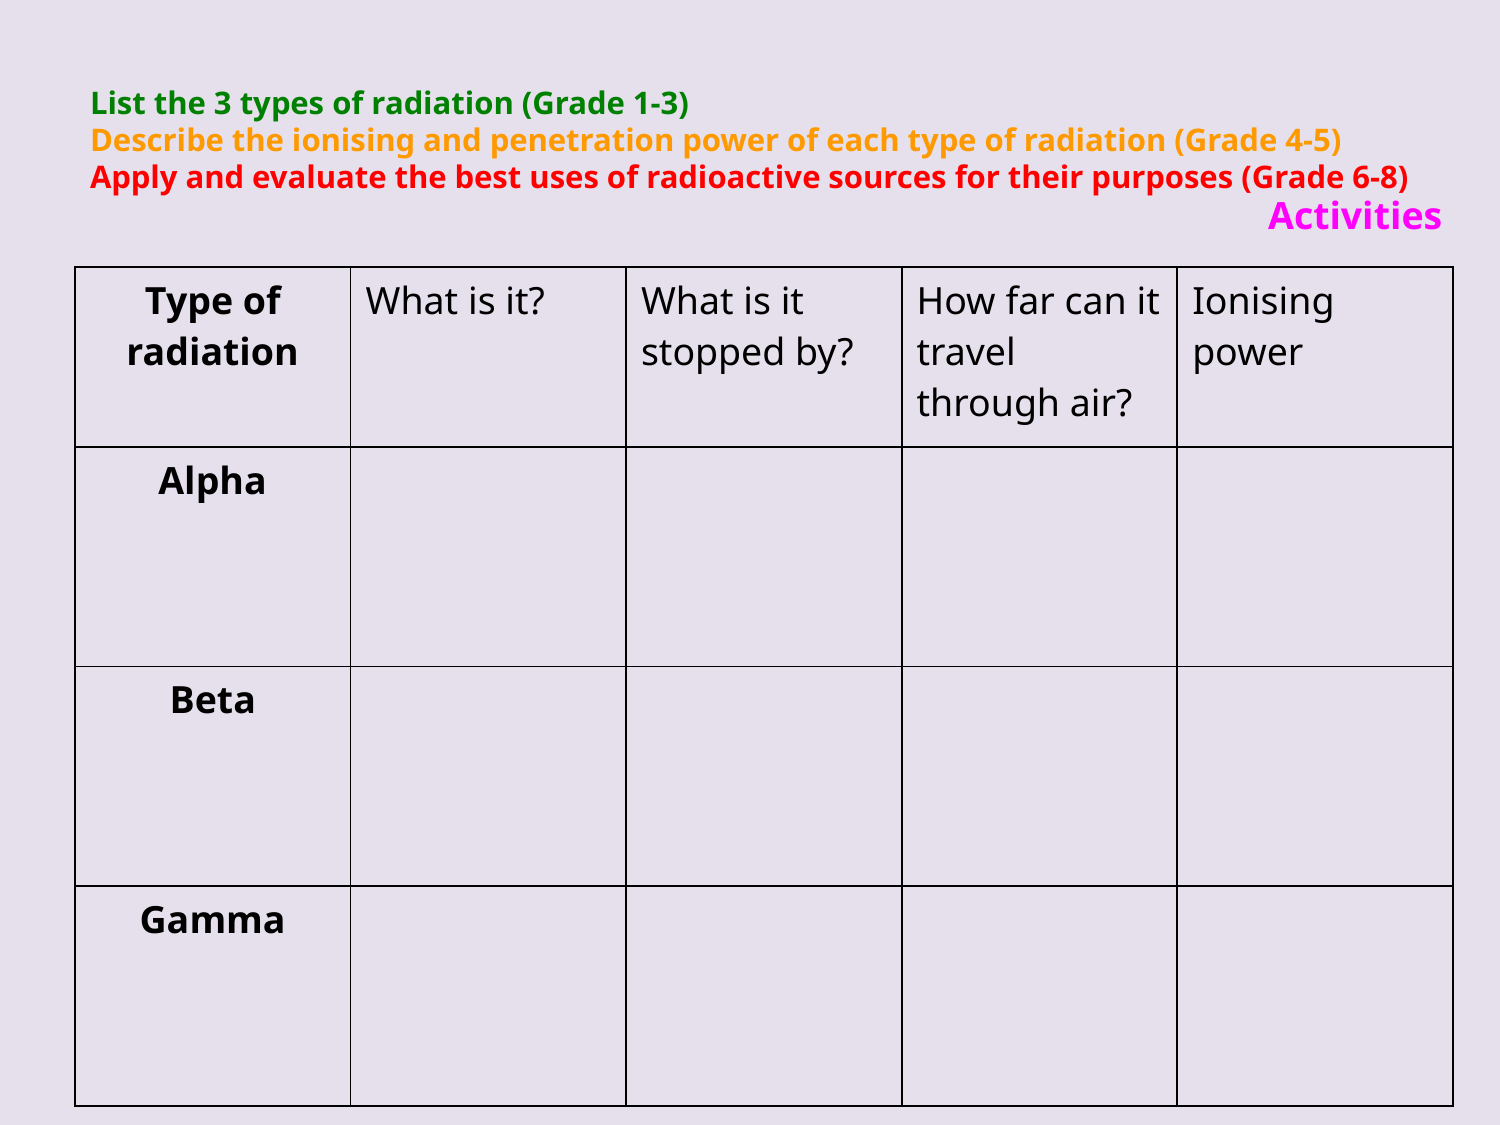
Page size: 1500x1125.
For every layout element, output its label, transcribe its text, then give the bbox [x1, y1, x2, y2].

table_cell Alpha [76, 448, 350, 666]
table_cell [627, 448, 901, 666]
table_cell [903, 887, 1176, 1105]
table_cell [1178, 887, 1452, 1105]
table_header Type of radiation [76, 268, 350, 446]
table_cell [627, 667, 901, 885]
table_header Ionising power [1178, 268, 1452, 446]
text_box Activities [1253, 184, 1458, 245]
table_cell [351, 448, 625, 666]
table_cell [627, 887, 901, 1105]
table_header What is it? [351, 268, 625, 446]
table_cell Beta [76, 667, 350, 885]
table_cell Gamma [76, 887, 350, 1105]
table_cell [1178, 448, 1452, 666]
table_header How far can it travel through air? [903, 268, 1176, 446]
table_cell [903, 448, 1176, 666]
title List the 3 types of radiation (Grade 1-3) Describe the ionising and penetration power of each type of radiation (Grade 4-5) Apply and evaluate the best uses of radioactive sources for their purposes (Grade 6-8) [75, 45, 1425, 233]
table_header What is it stopped by? [627, 268, 901, 446]
table_cell [351, 667, 625, 885]
table_cell [903, 667, 1176, 885]
table_cell [1178, 667, 1452, 885]
table_cell [351, 887, 625, 1105]
